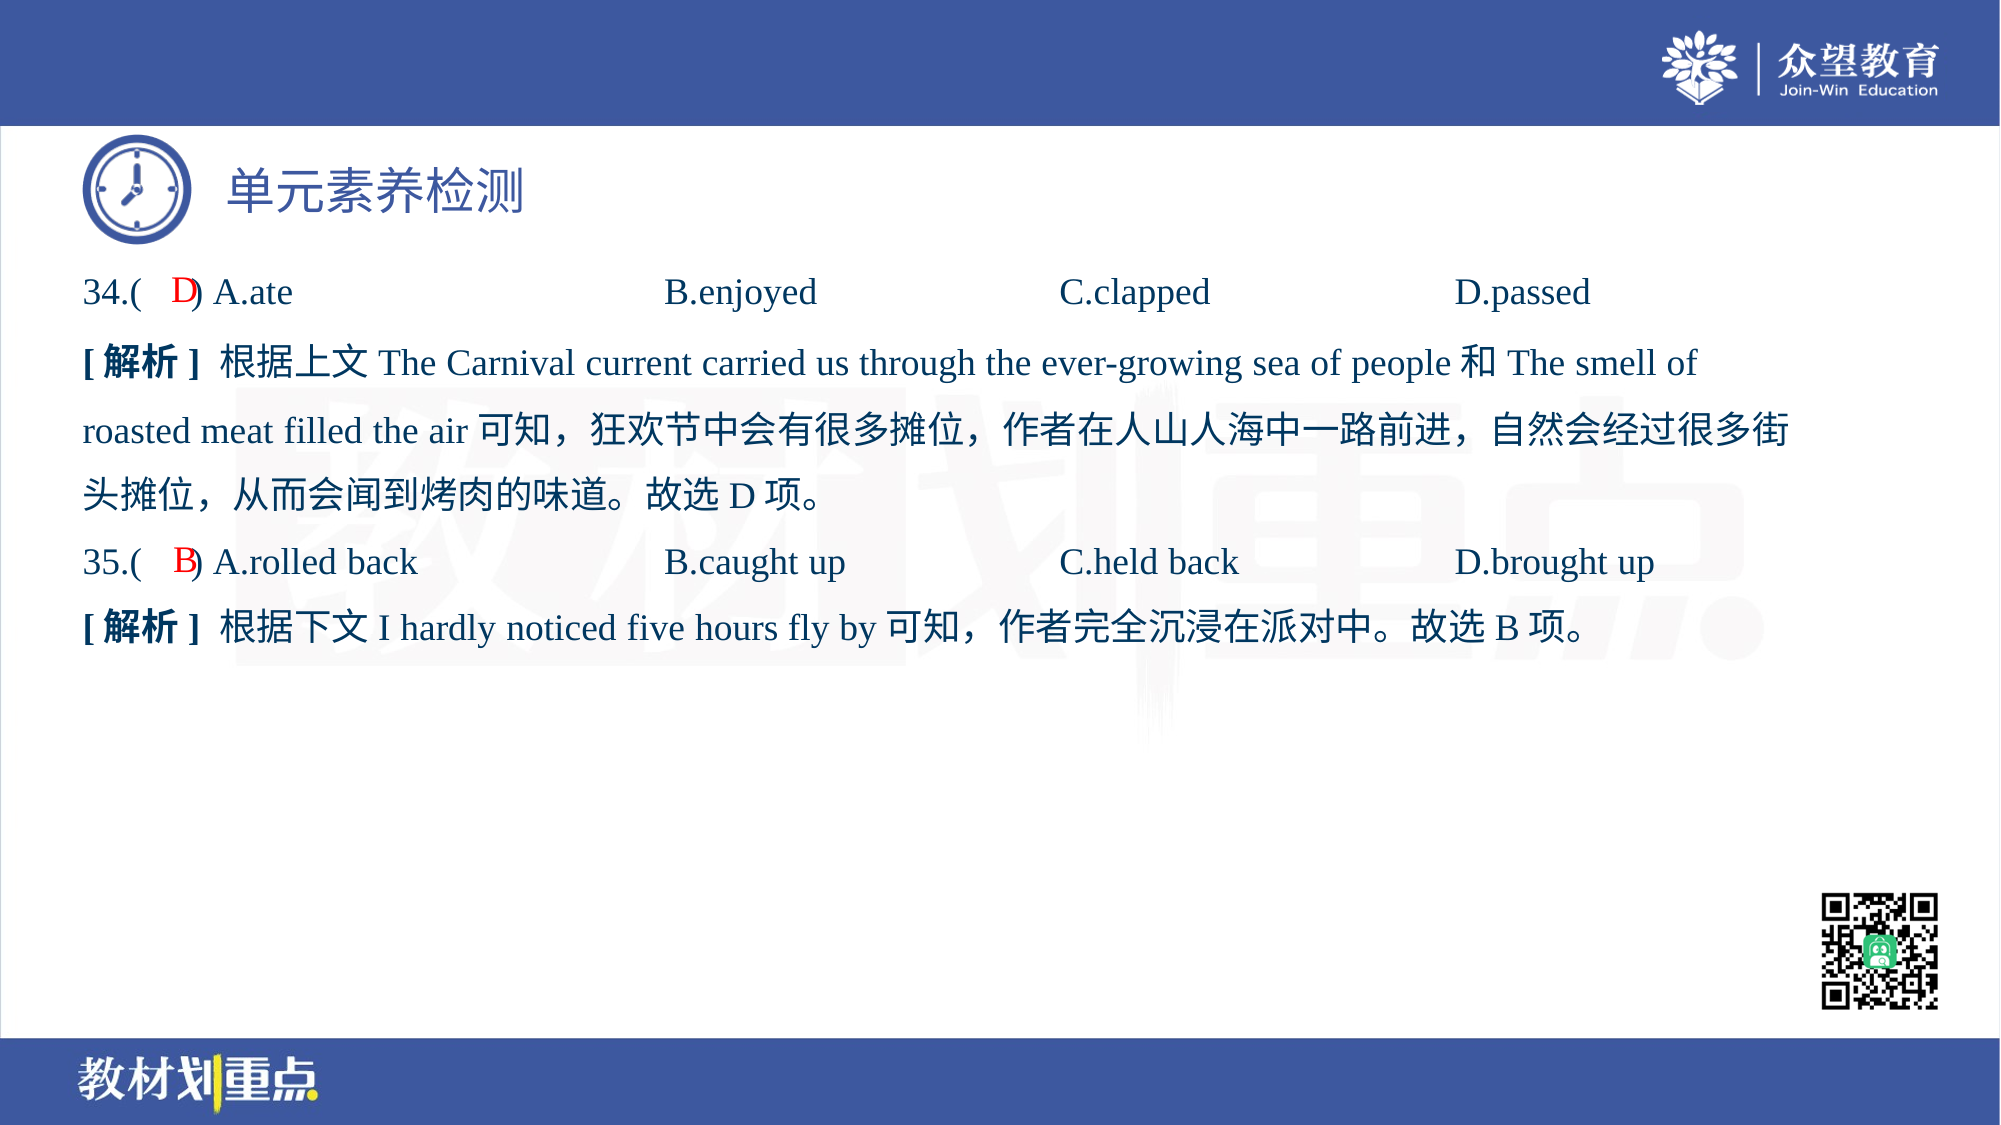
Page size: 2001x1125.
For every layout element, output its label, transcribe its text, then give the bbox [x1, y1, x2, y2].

text_box D [157, 245, 212, 304]
text_box [解析] 根据上文The Carnival current carried us through the ever-growing sea of people和The smell of roasted meat filled the air可知，狂欢节中会有很多摊位，作者在人山人海中一路前进，自然会经过很多街 头摊位，从而会闻到烤肉的味道。故选D项。 [82, 313, 1817, 510]
picture [0, 0, 2000, 1125]
text_box B [159, 514, 212, 574]
text_box [解析] 根据下文I hardly noticed five hours fly by可知，作者完全沉浸在派对中。故选B项。 [82, 583, 1817, 642]
text_box 35.( ) A.rolled back B.caught up C.held back D.brought up [82, 517, 1817, 575]
text_box 34.( ) A.ate B.enjoyed C.clapped D.passed [82, 247, 1817, 306]
